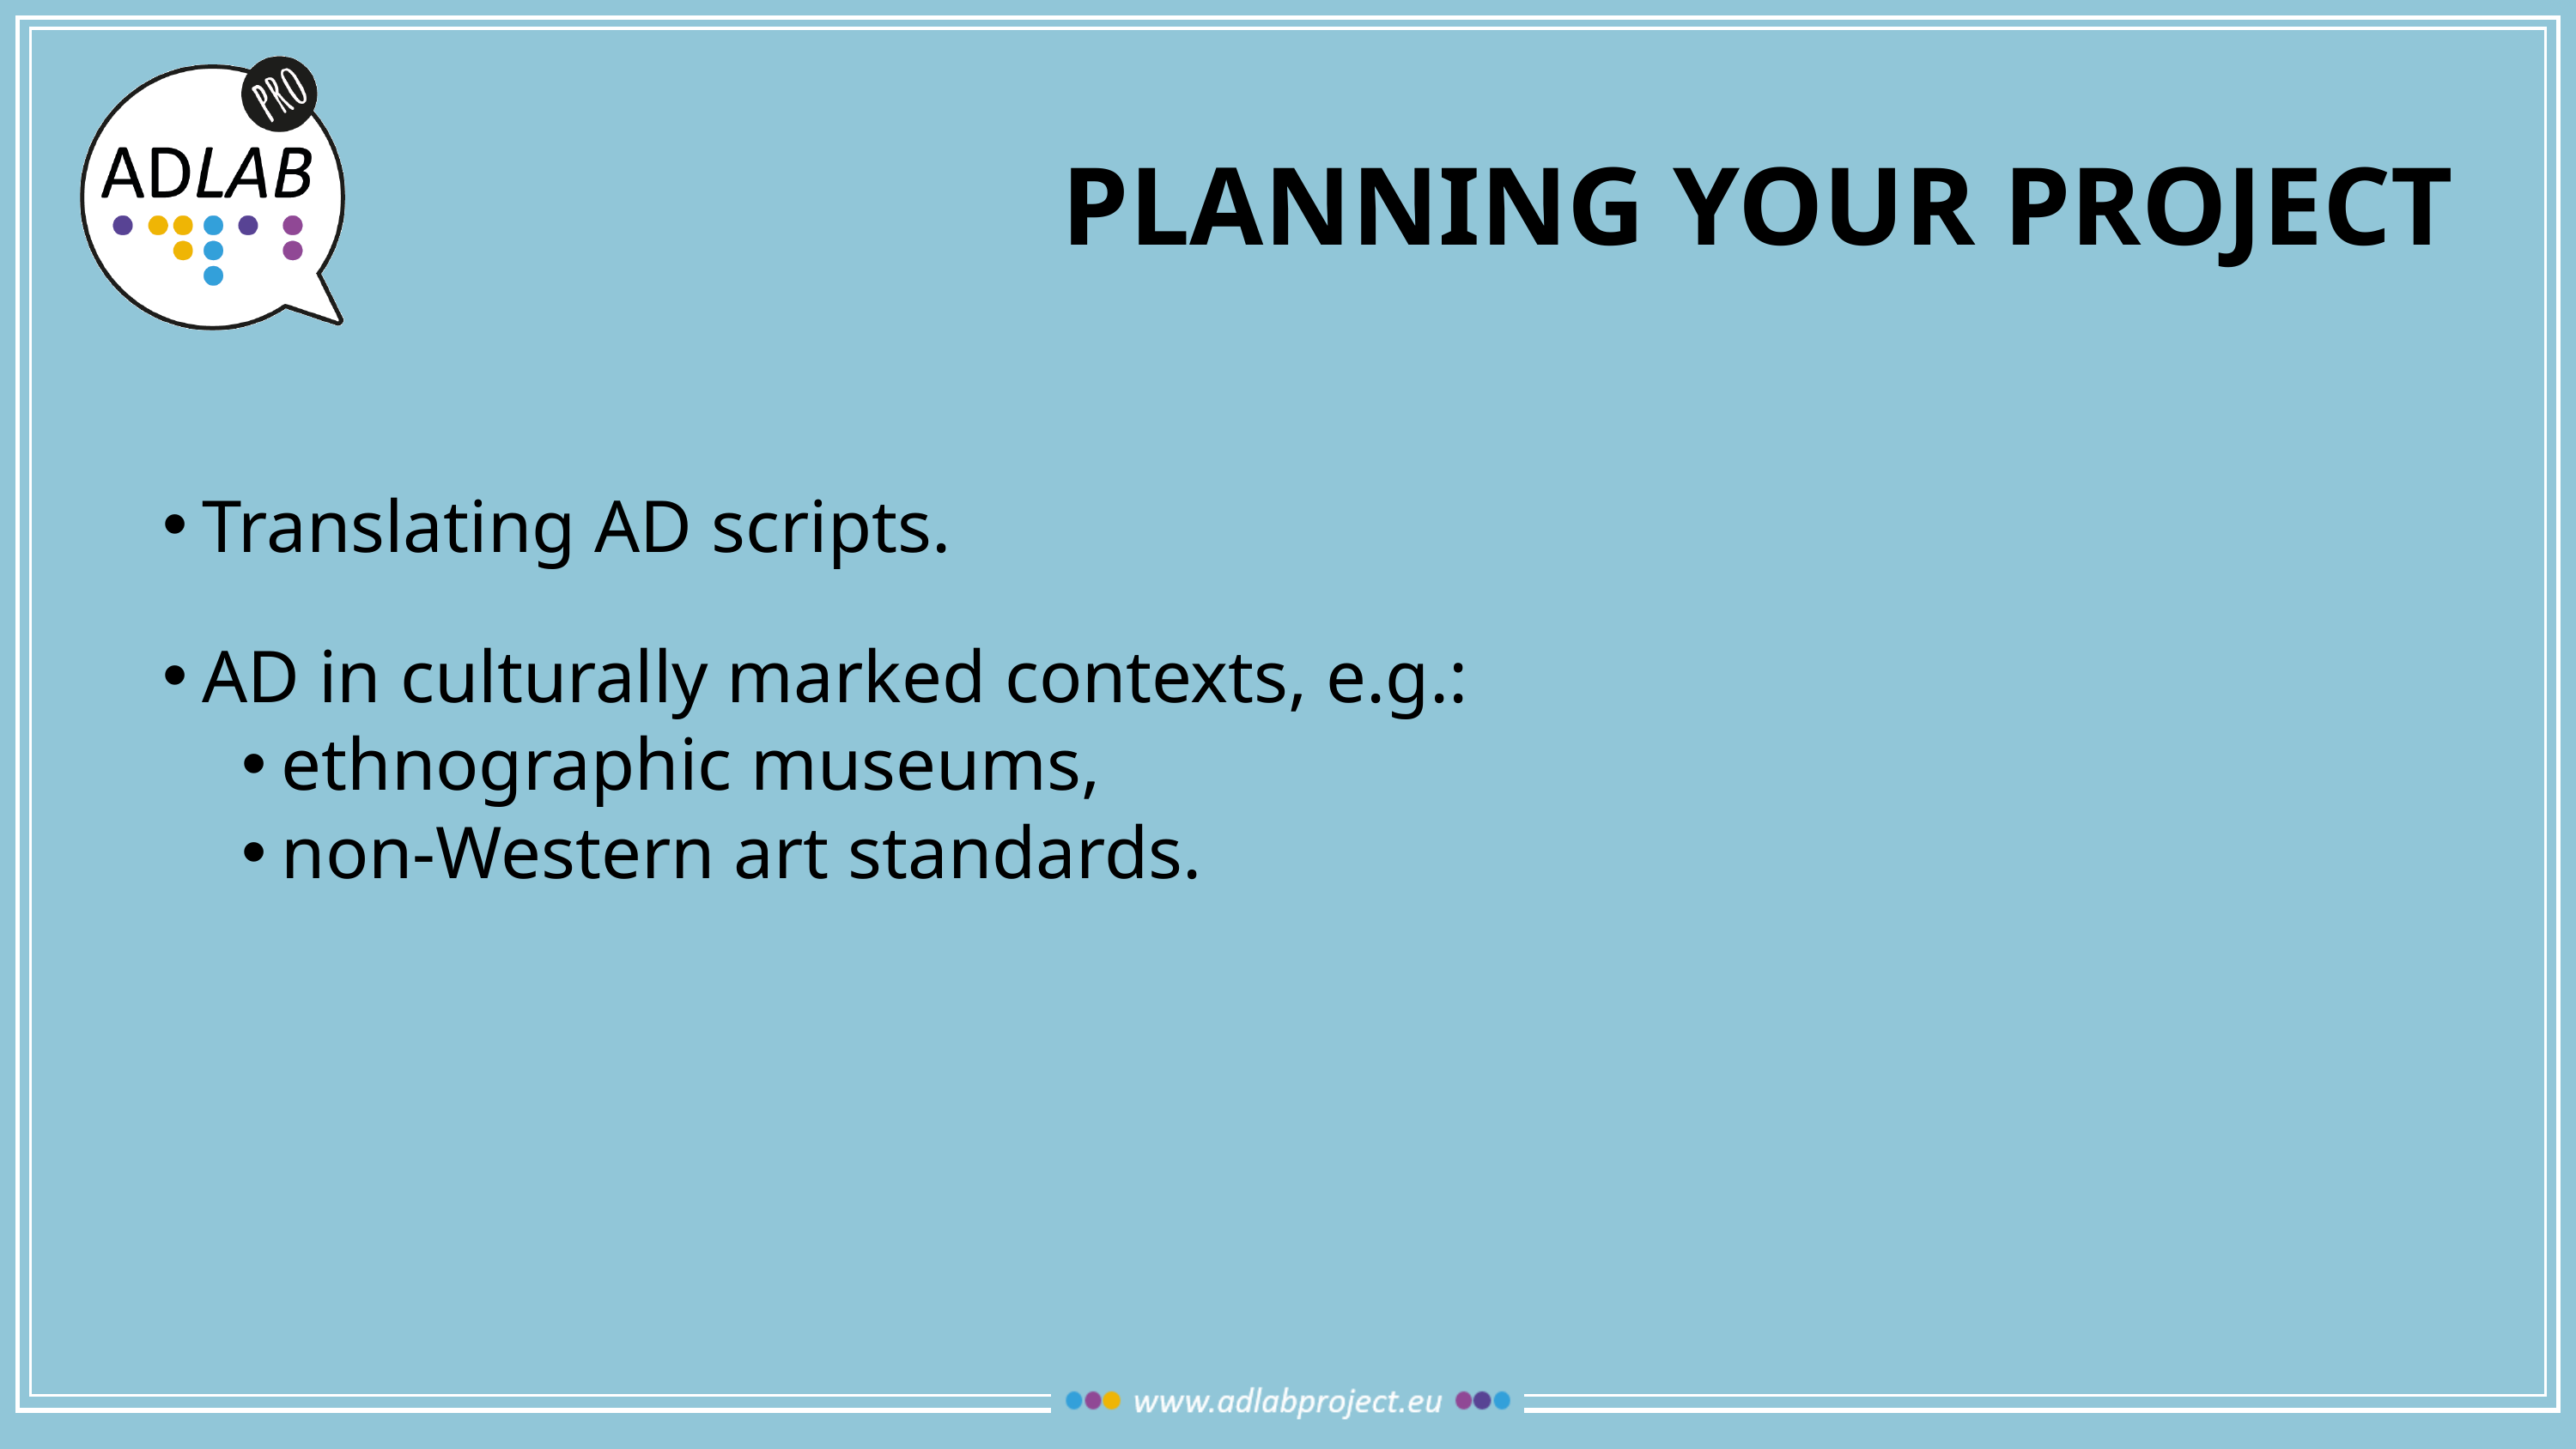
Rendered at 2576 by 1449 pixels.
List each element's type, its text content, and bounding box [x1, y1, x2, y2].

title Planning your project [384, 70, 2467, 351]
picture [1051, 1378, 1524, 1429]
picture [72, 49, 353, 330]
list Translating AD scripts. AD in culturally marked contexts, e.g.: ethnographic museums, non-Western art standards. [150, 431, 2467, 1087]
